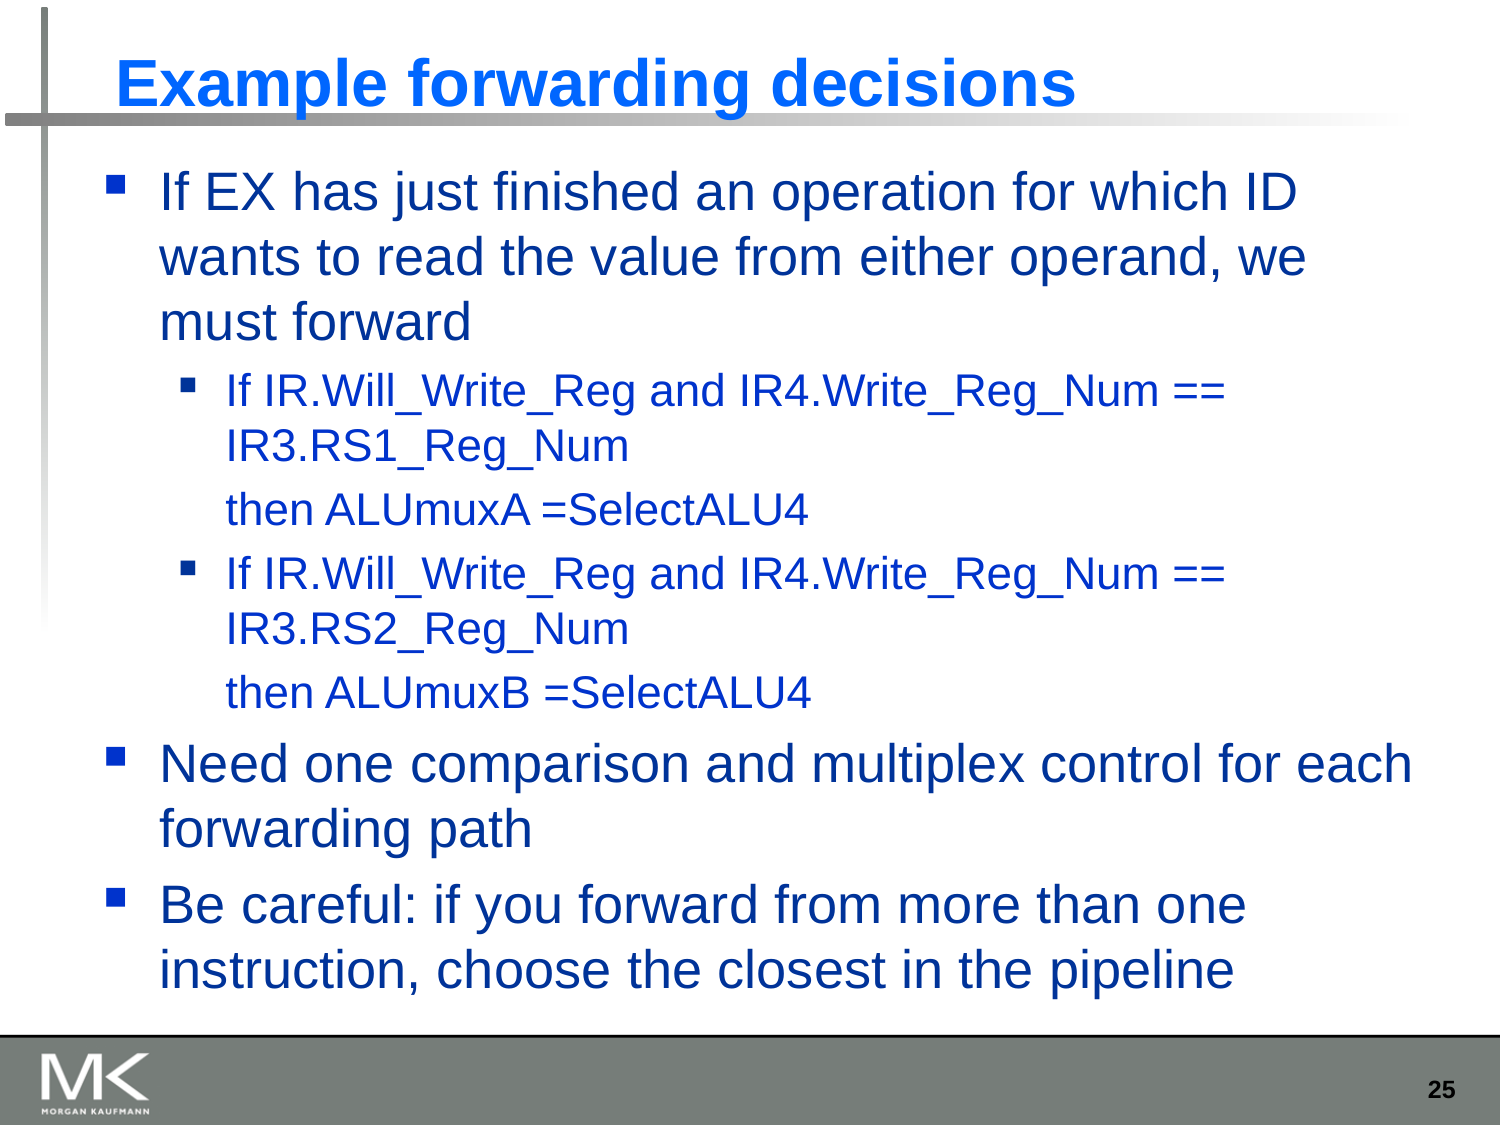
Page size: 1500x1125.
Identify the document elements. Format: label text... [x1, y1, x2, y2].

title Example forwarding decisions [100, 30, 1460, 128]
picture [29, 1046, 160, 1123]
list If EX has just finished an operation for which ID wants to read the value from either operand, we must forward If IR.Will_Write_Reg and IR4.Write_Reg_Num == IR3.RS1_Reg_Num then ALUmuxA =SelectALU4 If IR.Will_Write_Reg and IR4.Write_Reg_Num == IR3.RS2_Reg_Num then ALUmuxB =SelectALU4 Need one comparison and multiplex control for each forwarding path Be careful: if you forward from more than one instruction, choose the closest in the pipeline [88, 148, 1446, 988]
